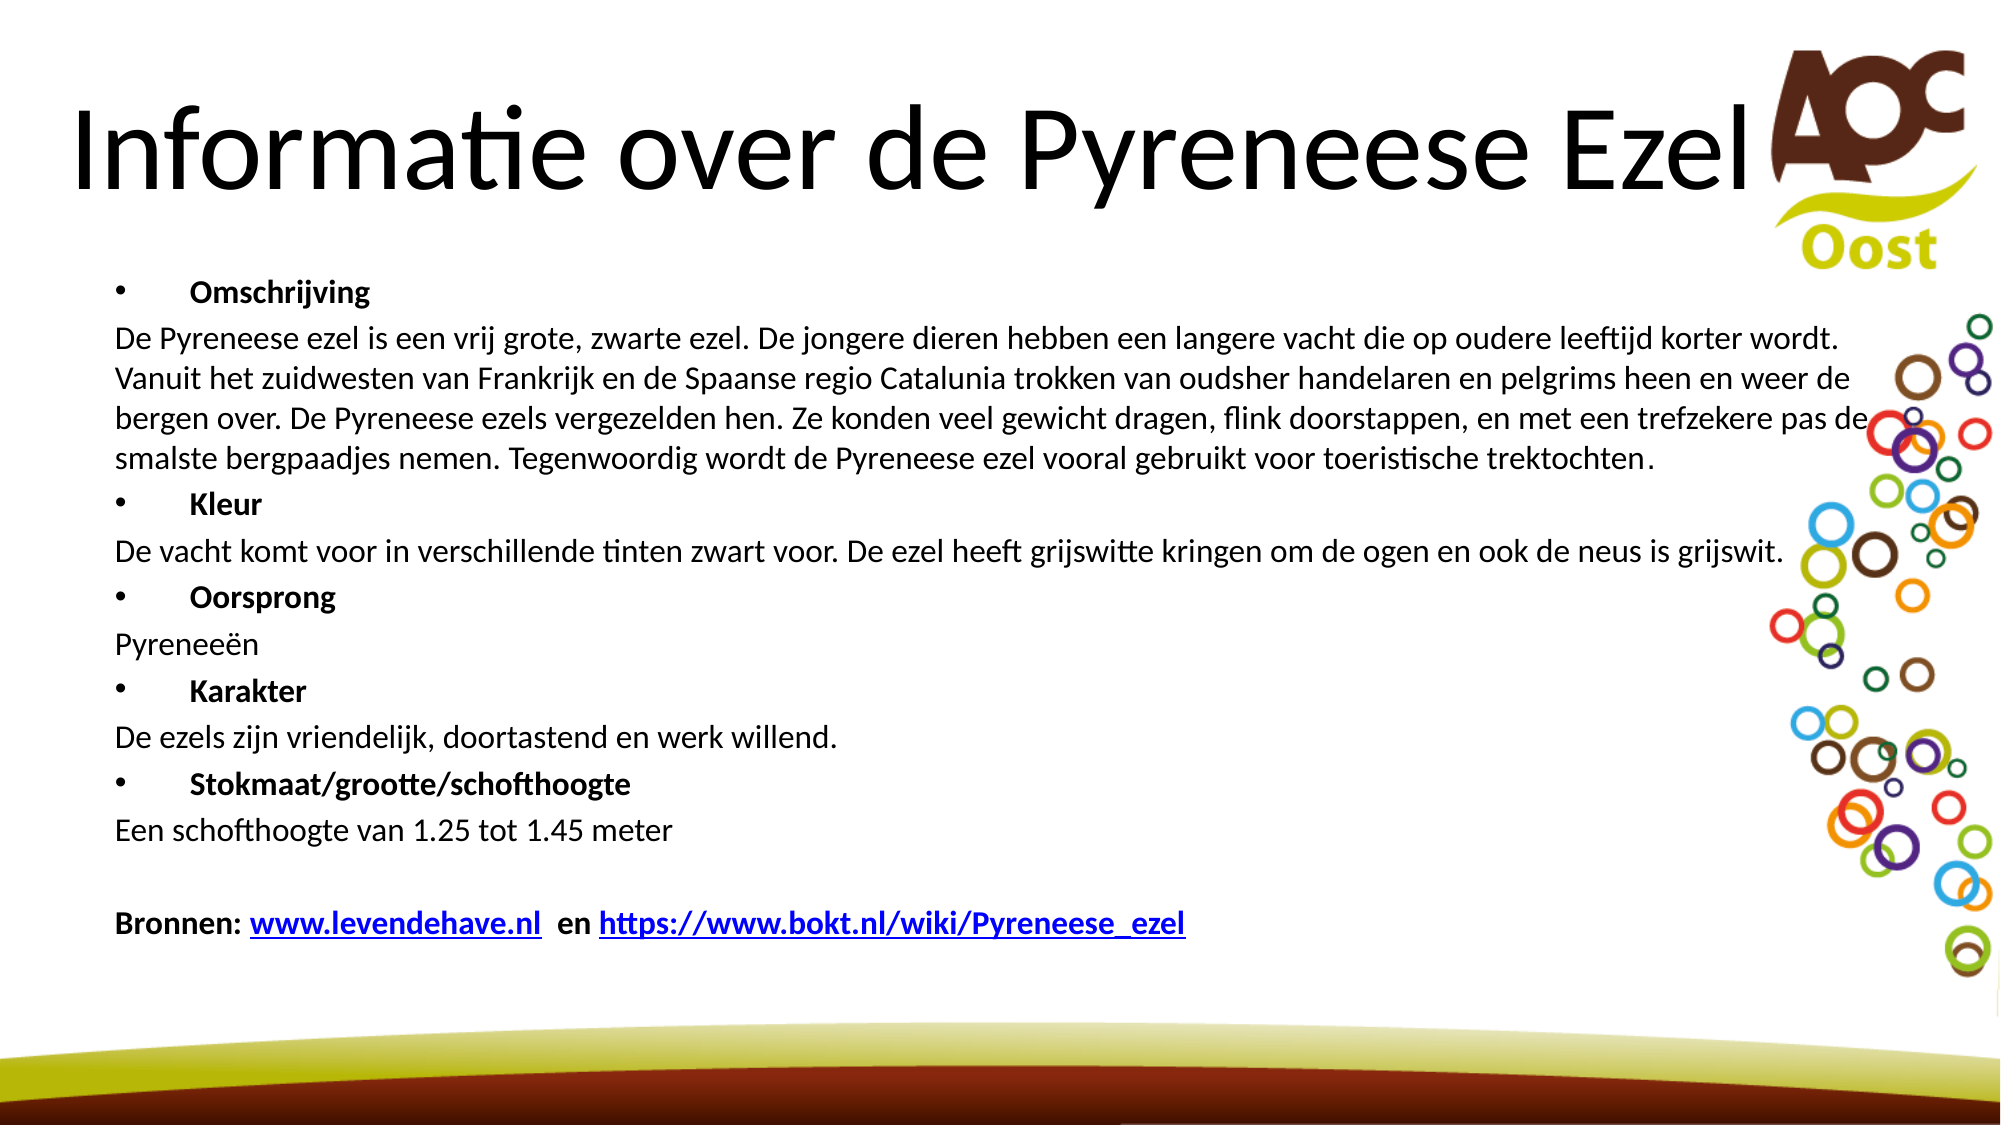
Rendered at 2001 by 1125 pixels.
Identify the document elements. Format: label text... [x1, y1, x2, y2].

title Informatie over de Pyreneese Ezel [54, 47, 1861, 235]
picture [0, 0, 2001, 1125]
list Omschrijving De Pyreneese ezel is een vrij grote, zwarte ezel. De jongere dieren hebben een langere vacht die op oudere leeftijd korter wordt. Vanuit het zuidwesten van Frankrijk en de Spaanse regio Catalunia trokken van oudsher handelaren en pelgrims heen en weer de bergen over. De Pyreneese ezels vergezelden hen. Ze konden veel gewicht dragen, flink doorstappen, en met een trefzekere pas de smalste bergpaadjes nemen. Tegenwoordig wordt de Pyreneese ezel vooral gebruikt voor toeristische trektochten. Kleur De vacht komt voor in verschillende tinten zwart voor. De ezel heeft grijswitte kringen om de ogen en ook de neus is grijswit. Oorsprong Pyreneeën Karakter De ezels zijn vriendelijk, doortastend en werk willend. Stokmaat/grootte/schofthoogte Een schofthoogte van 1.25 tot 1.45 meter Bronnen: www.levendehave.nl en https://www.bokt.nl/wiki/Pyreneese_ezel [99, 262, 1900, 1005]
